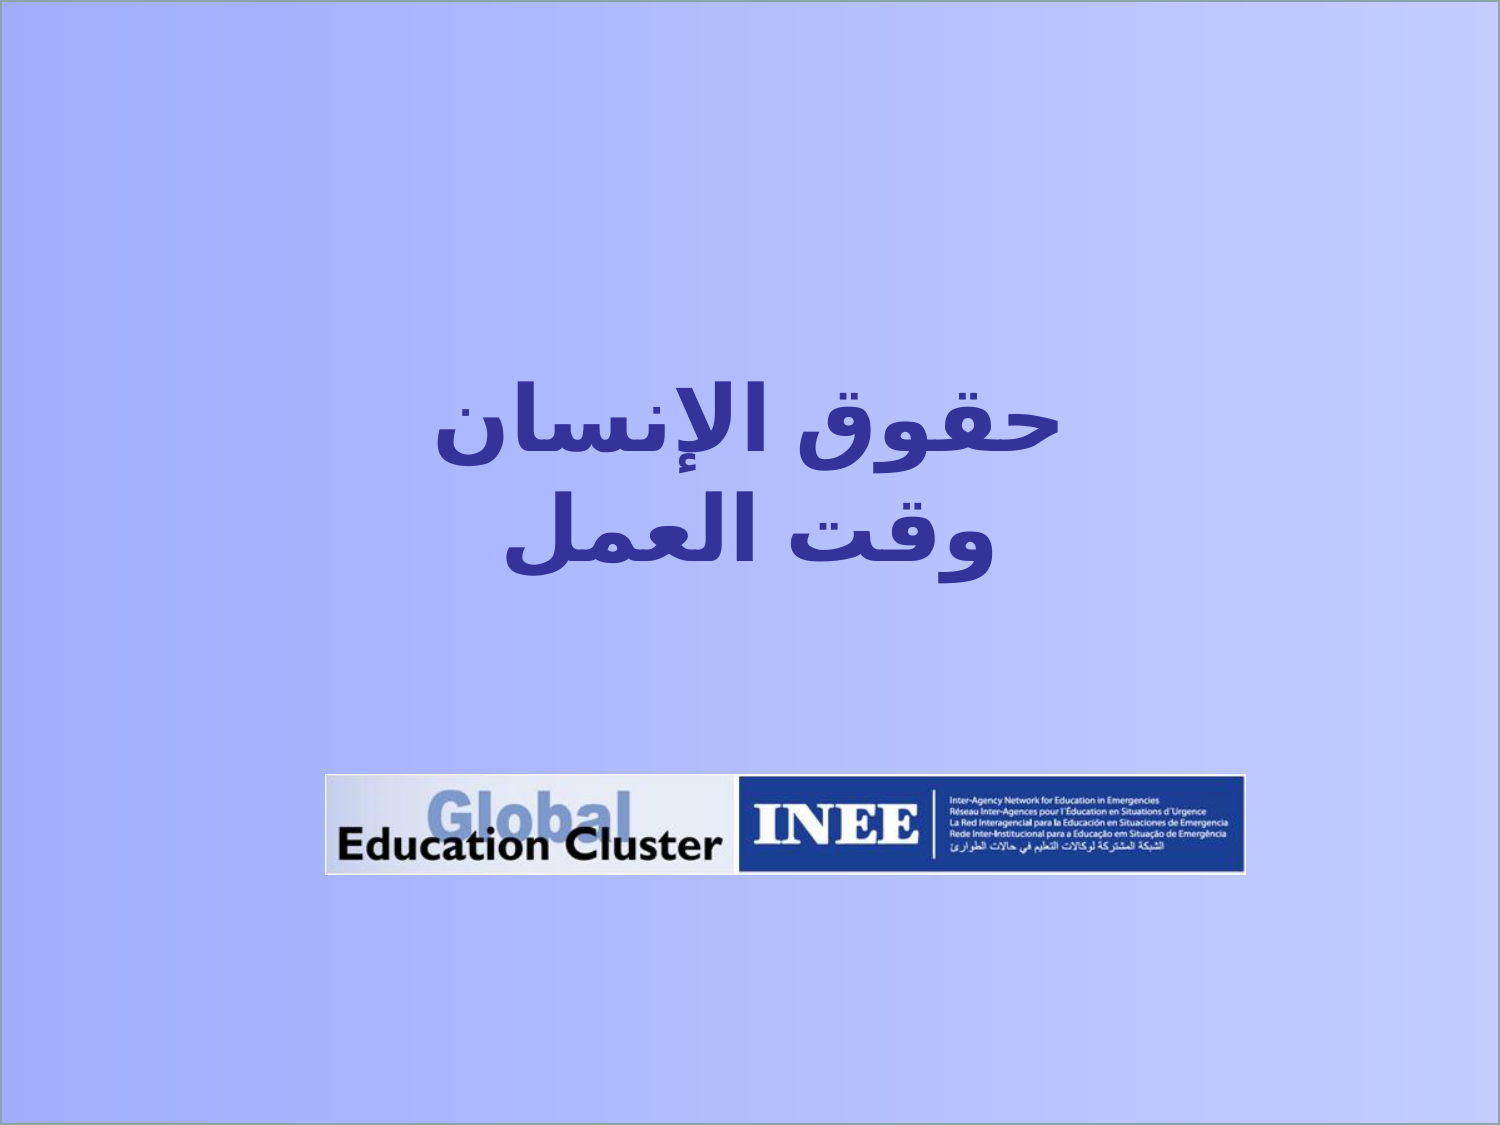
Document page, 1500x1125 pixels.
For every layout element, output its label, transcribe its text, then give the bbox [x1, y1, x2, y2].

picture [325, 774, 1246, 875]
title حقوق الإنسان وقت العمل [112, 349, 1388, 591]
